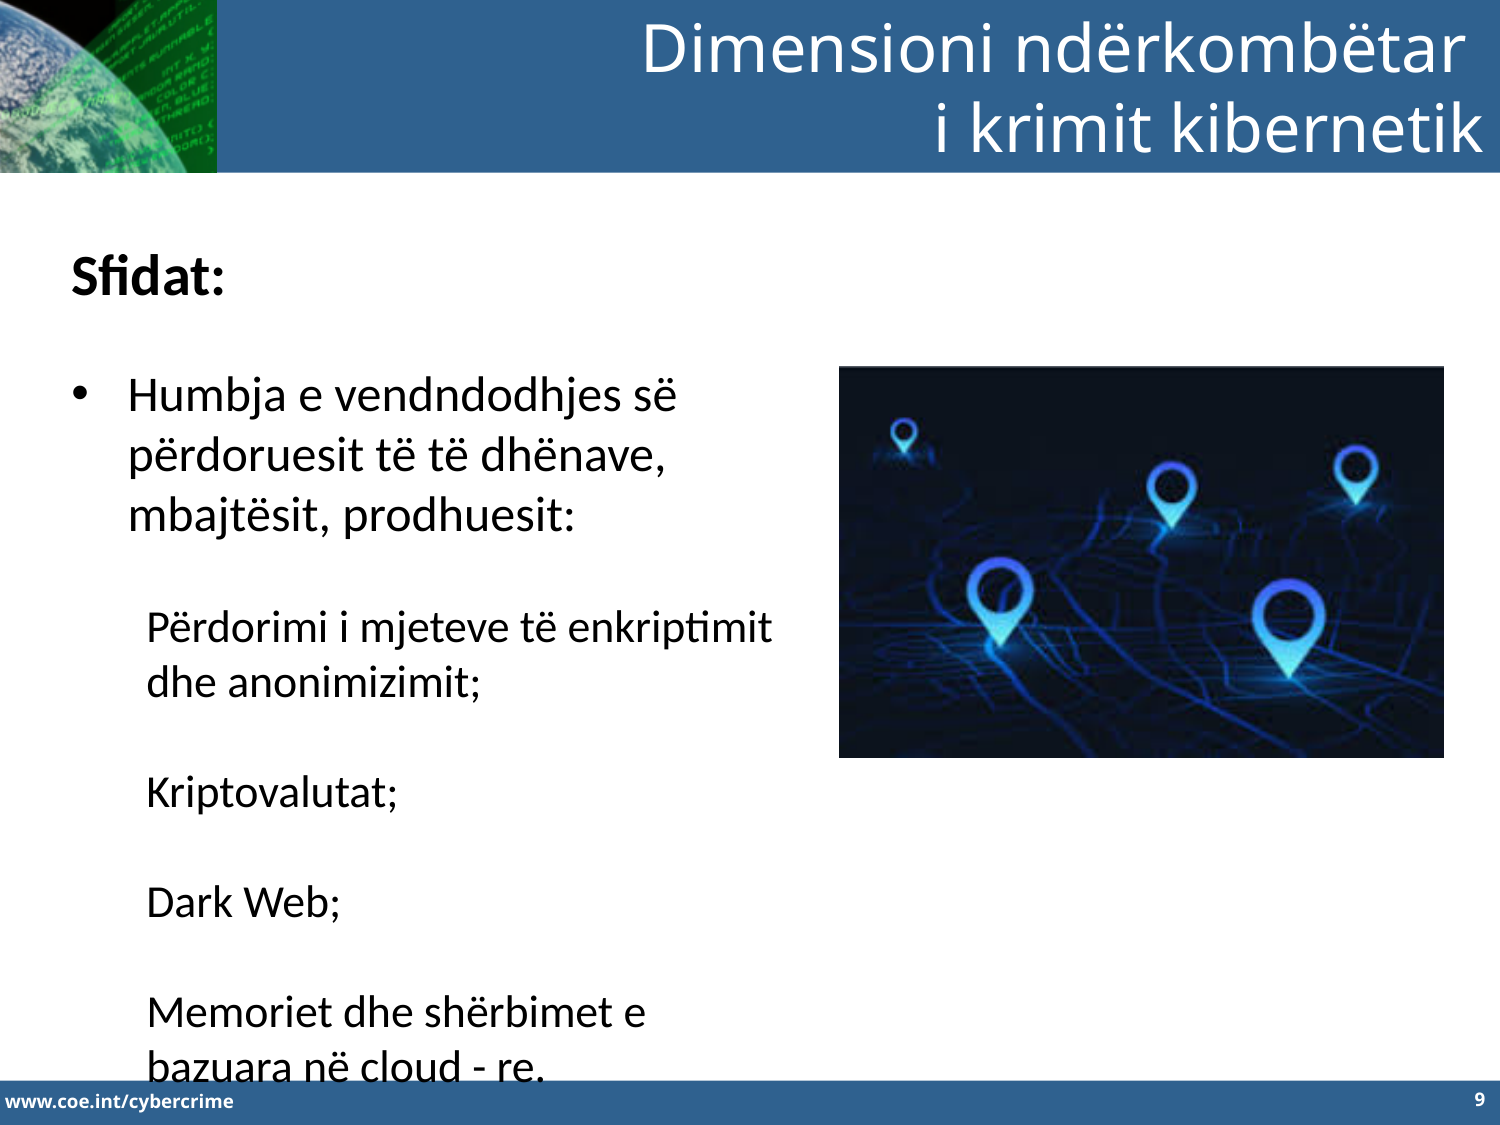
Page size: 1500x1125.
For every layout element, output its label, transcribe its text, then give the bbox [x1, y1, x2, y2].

picture [839, 366, 1444, 758]
slide_number 9 [1149, 1079, 1500, 1125]
text_box Sfidat: Humbja e vendndodhjes së përdoruesit të të dhënave, mbajtësit, prodhuesit: Përdorimi i mjeteve të enkriptimit dhe anonimizimit; Kriptovalutat; Dark Web; Memoriet dhe shërbimet e bazuara në cloud - re. [56, 229, 807, 1100]
text_box Dimensioni ndërkombëtar i krimit kibernetik [329, 9, 1500, 162]
picture [0, 1, 217, 173]
